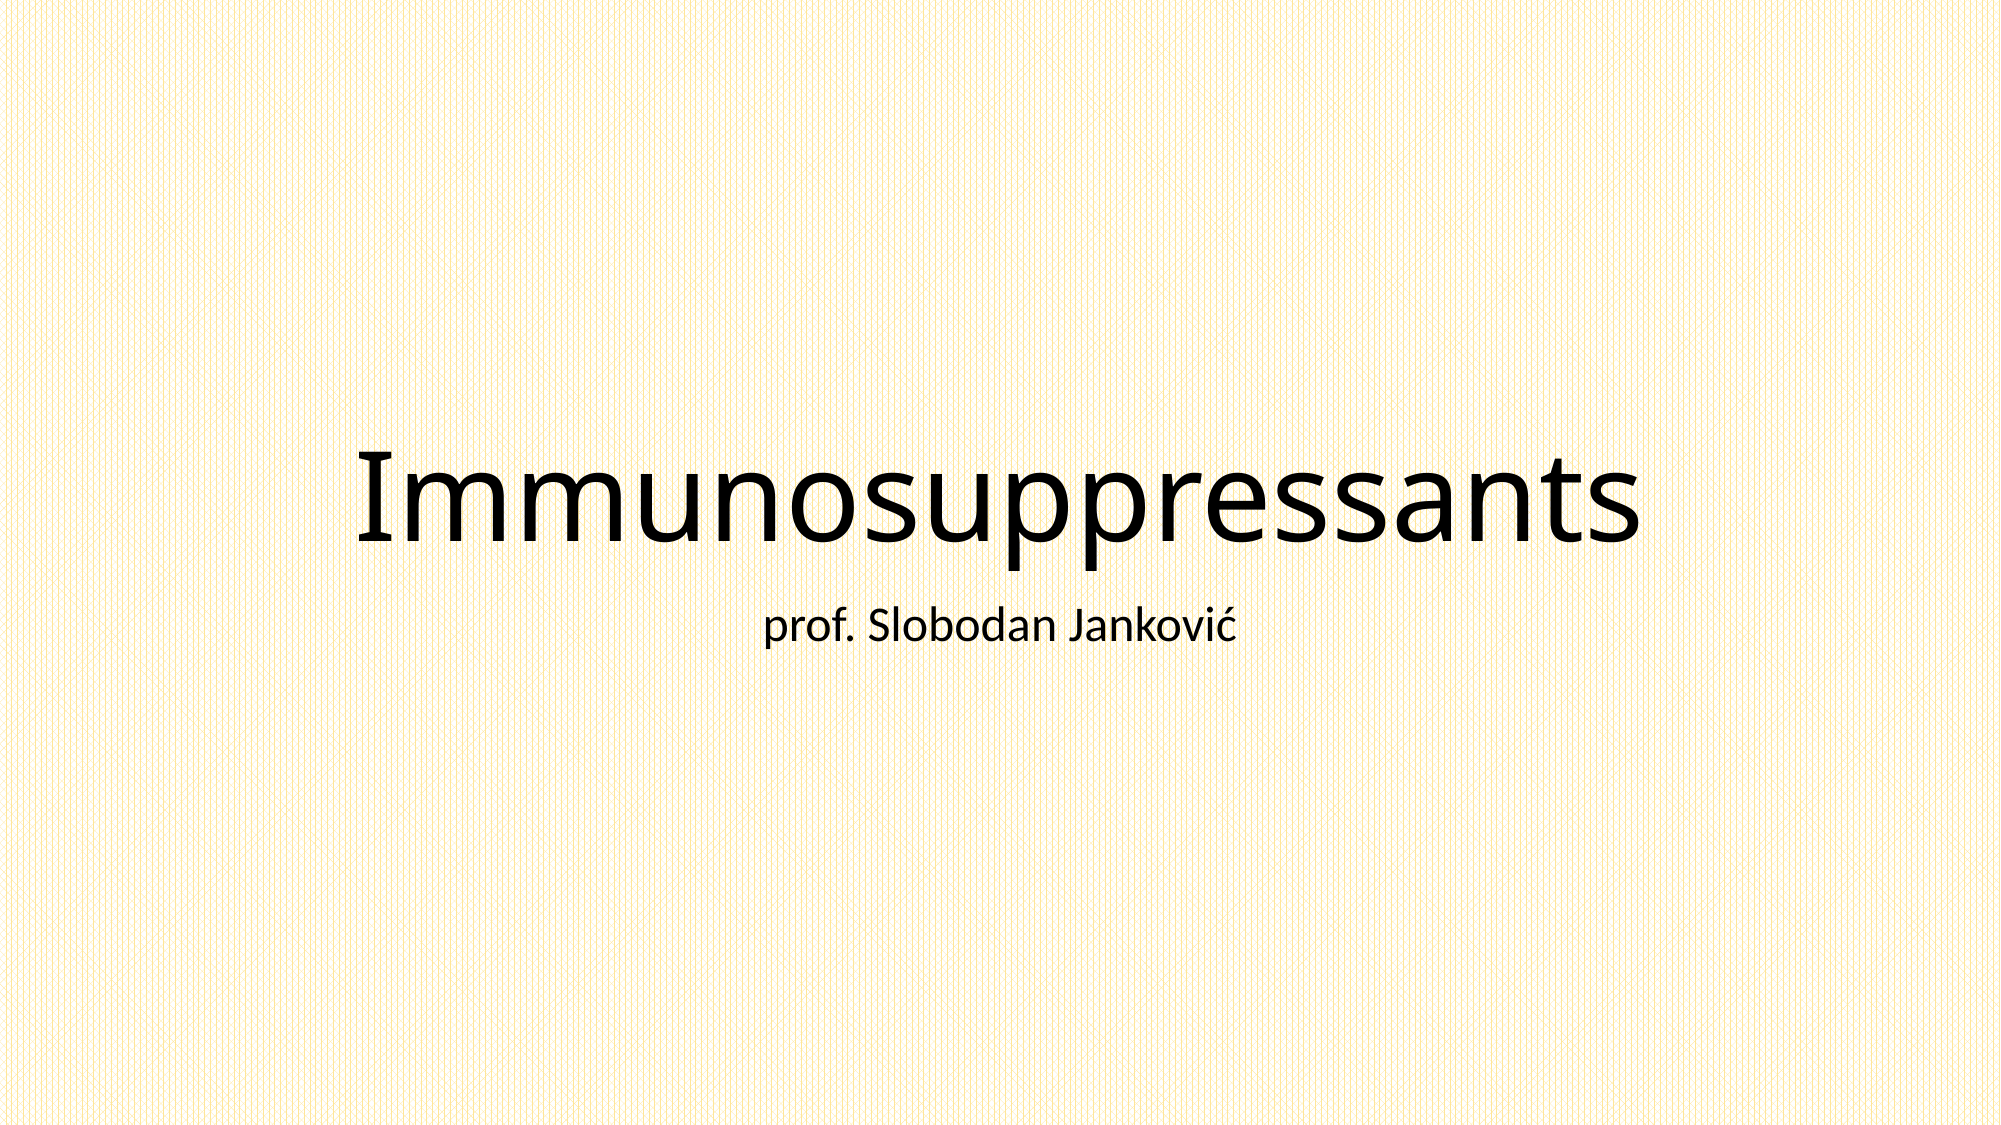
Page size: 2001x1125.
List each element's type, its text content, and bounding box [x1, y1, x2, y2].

title Immunosuppressants [249, 184, 1750, 576]
subtitle prof. Slobodan Janković [249, 590, 1750, 863]
